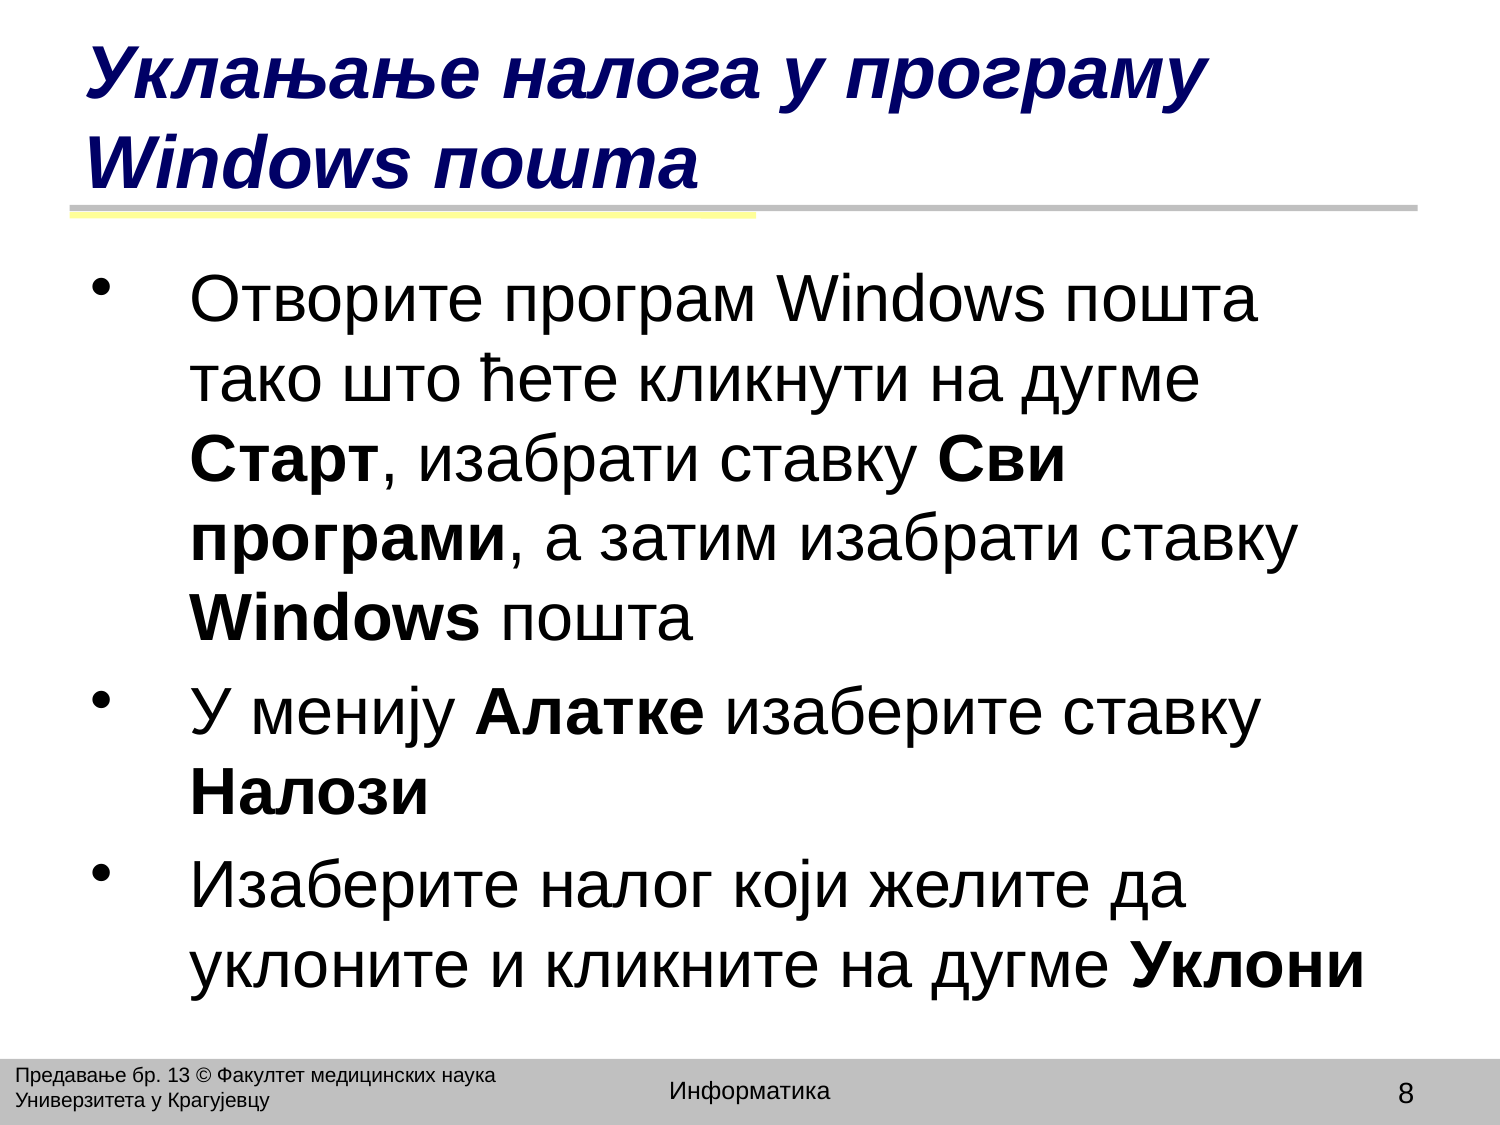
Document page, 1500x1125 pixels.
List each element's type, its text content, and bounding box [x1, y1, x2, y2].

title Уклањање налога у програму Windows пошта [69, 19, 1426, 208]
slide_number Предавање бр. 13 © Факултет медицинских наука Универзитета у Крагујевцу [0, 1053, 617, 1108]
list Отворите програм Windows пошта тако што ћете кликнути на дугме Старт, изабрати ставку Сви програми, а затим изабрати ставку Windows пошта У менију Алатке изаберите ставку Налози Изаберите налог који желите да уклоните и кликните на дугме Уклони [74, 246, 1426, 1023]
slide_number 8 [1079, 1066, 1430, 1125]
footer Информатика [512, 1066, 988, 1125]
